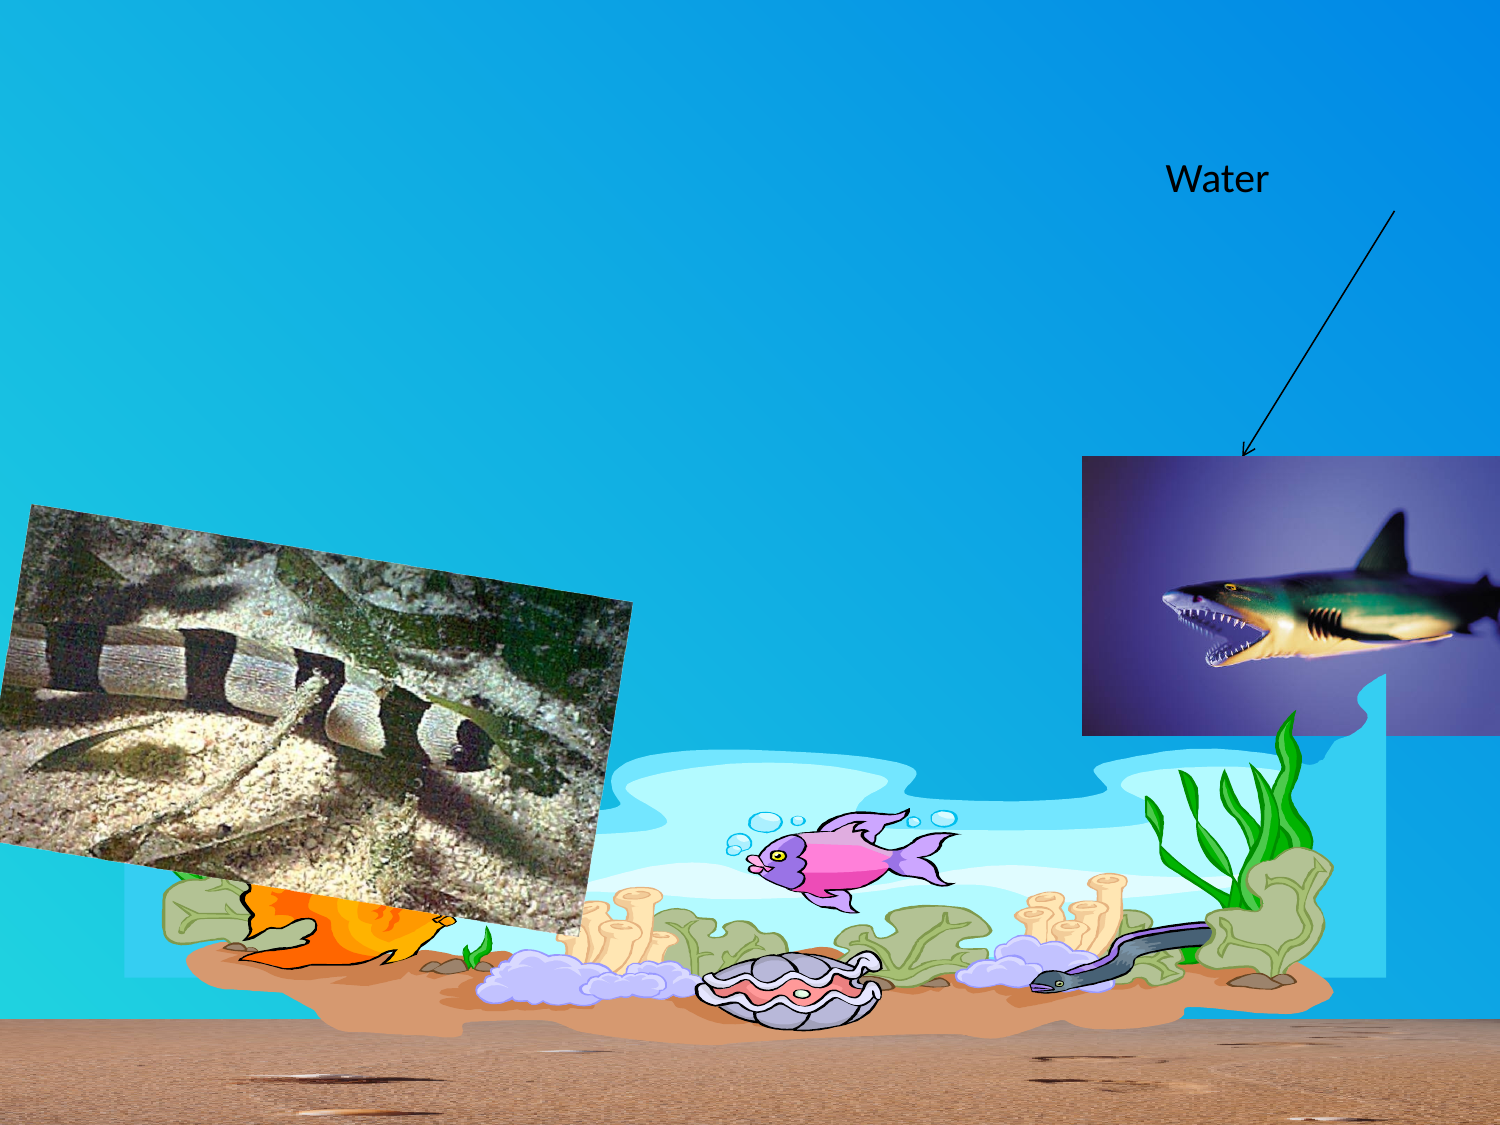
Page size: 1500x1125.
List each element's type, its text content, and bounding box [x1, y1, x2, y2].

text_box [1195, 257, 1442, 411]
picture [0, 0, 1500, 1125]
title Water [773, 58, 1500, 293]
